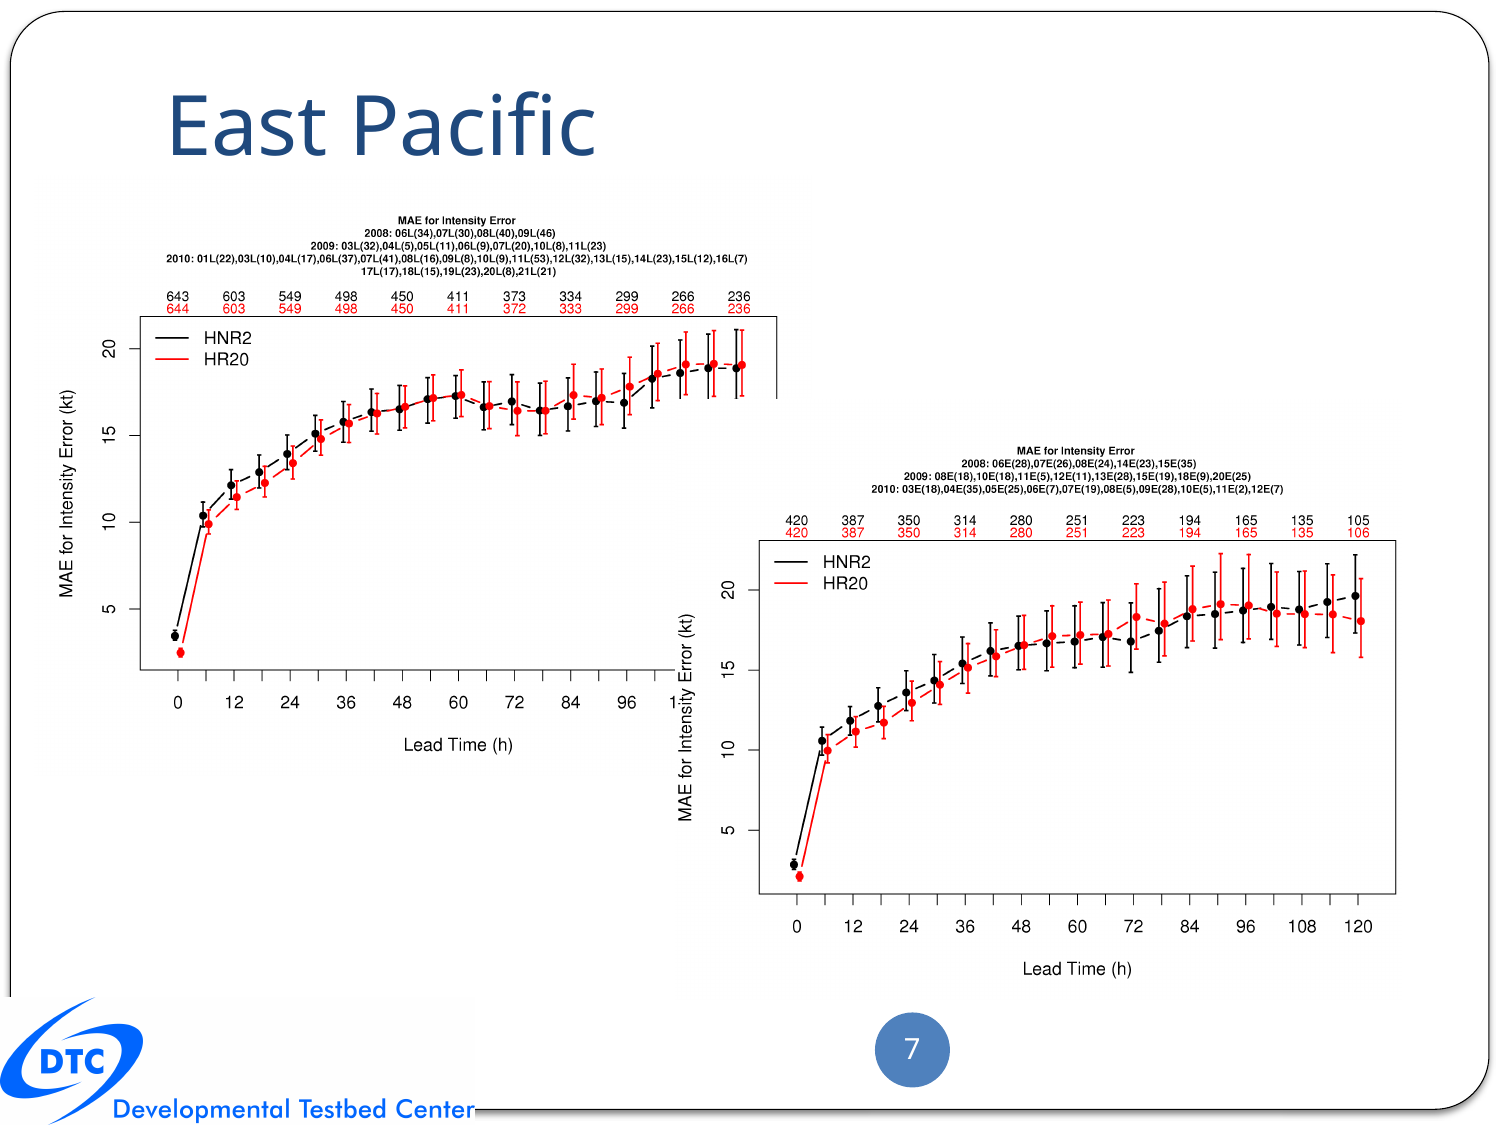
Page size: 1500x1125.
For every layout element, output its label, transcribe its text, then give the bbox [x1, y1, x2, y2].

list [0, 175, 934, 776]
picture [0, 997, 475, 1125]
picture [674, 399, 1403, 1001]
slide_number 7 [874, 1012, 950, 1088]
title East Pacific [149, 0, 1426, 188]
